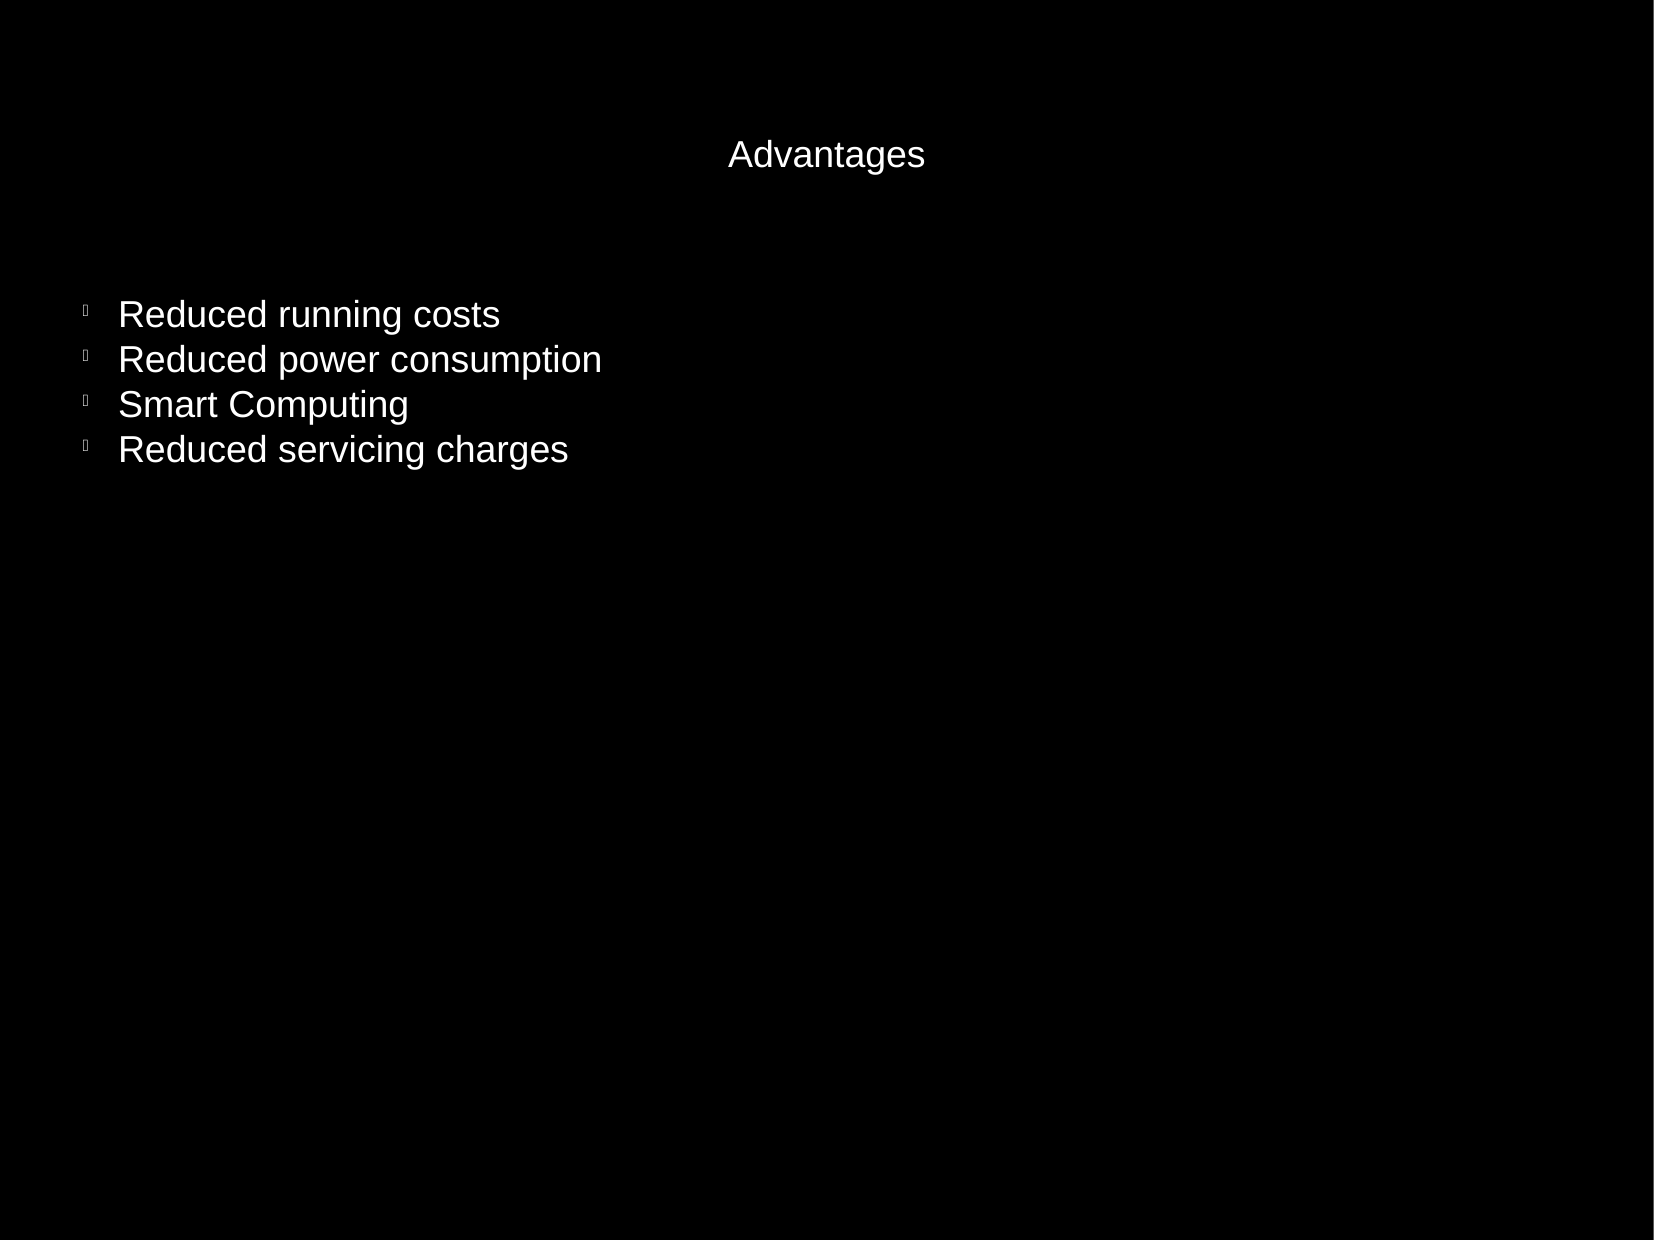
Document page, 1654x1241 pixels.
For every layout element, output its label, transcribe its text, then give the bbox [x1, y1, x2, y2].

text_box Reduced running costs Reduced power consumption Smart Computing Reduced servicing charges [82, 290, 1538, 1010]
text_box Advantages [82, 49, 1571, 257]
